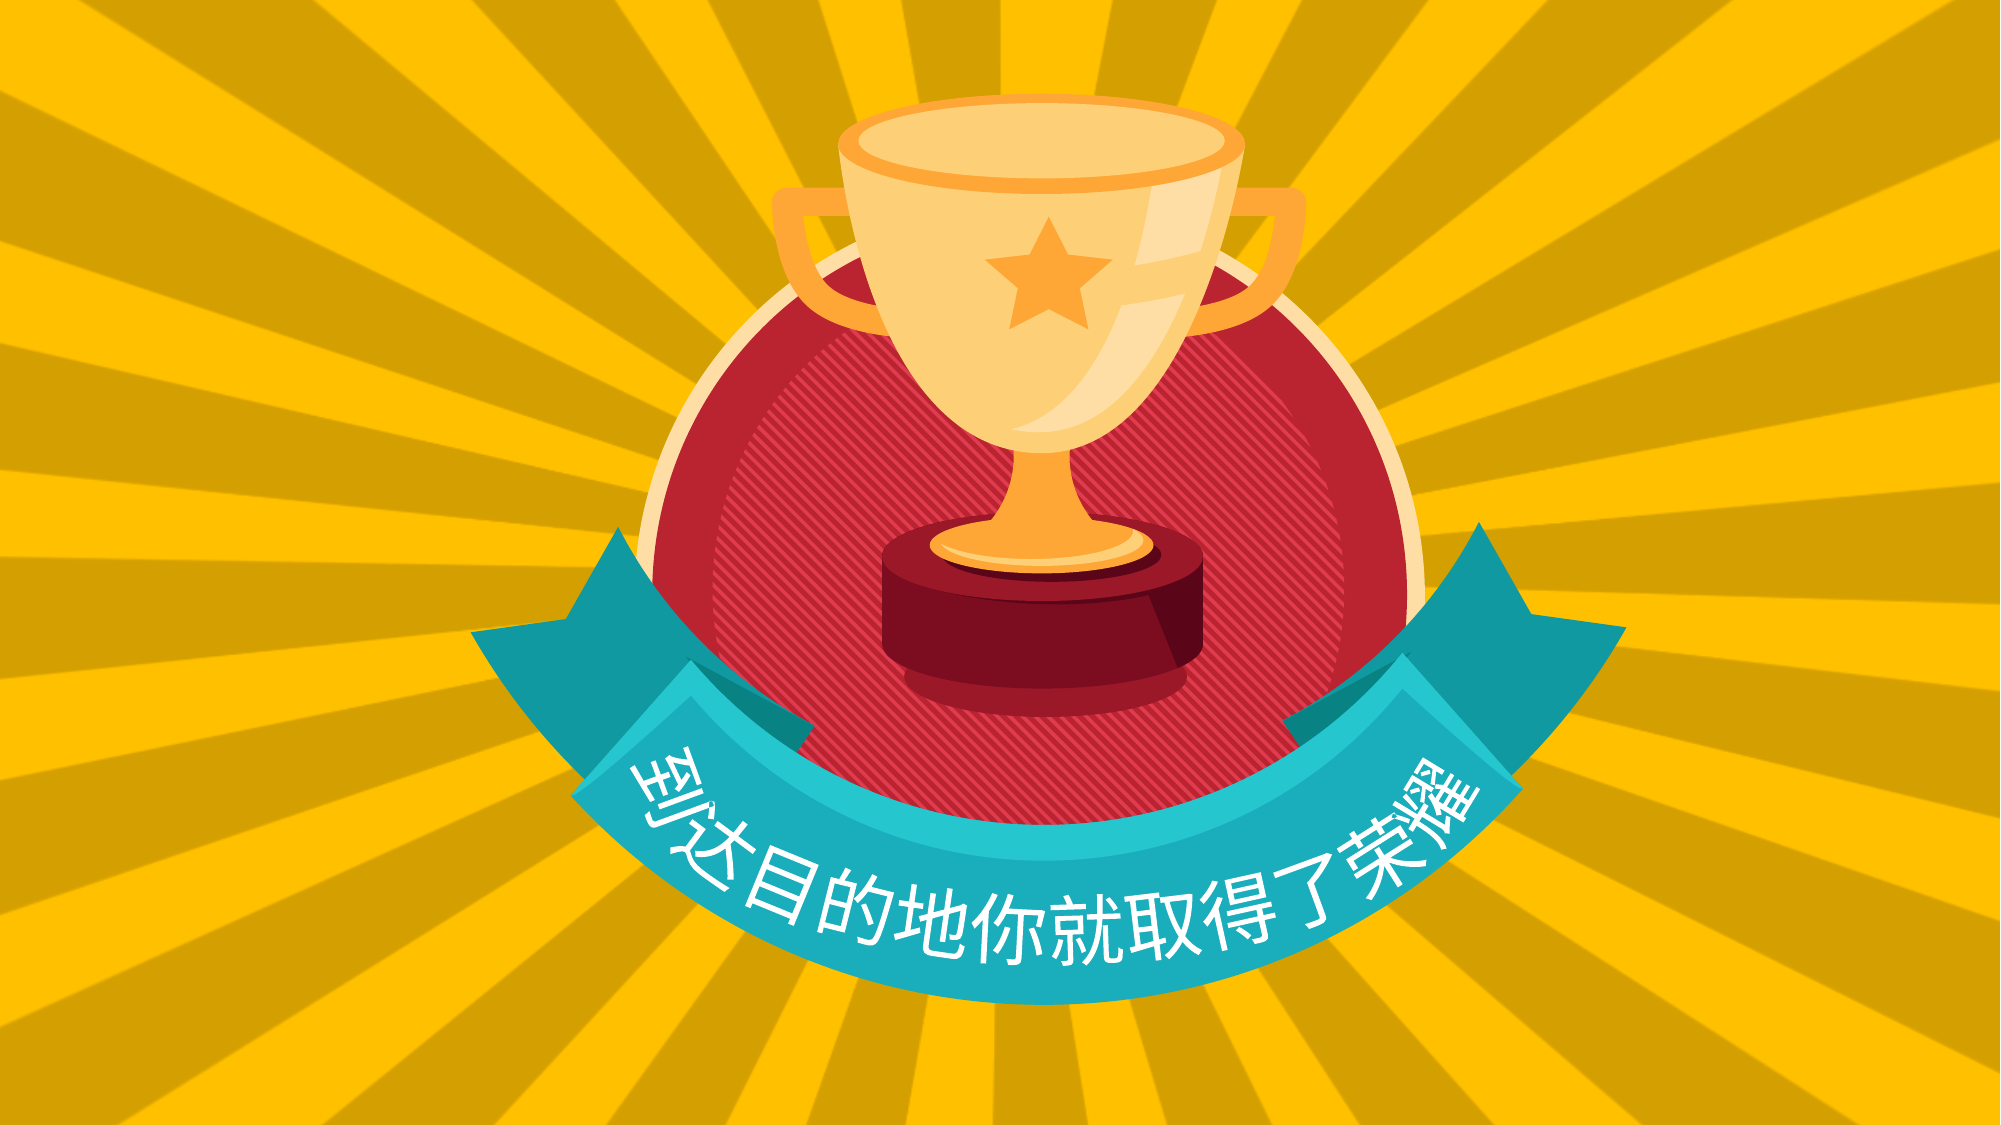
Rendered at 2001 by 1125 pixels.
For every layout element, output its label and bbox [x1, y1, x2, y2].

picture [0, 0, 2000, 1125]
text_box [570, 590, 1523, 1005]
